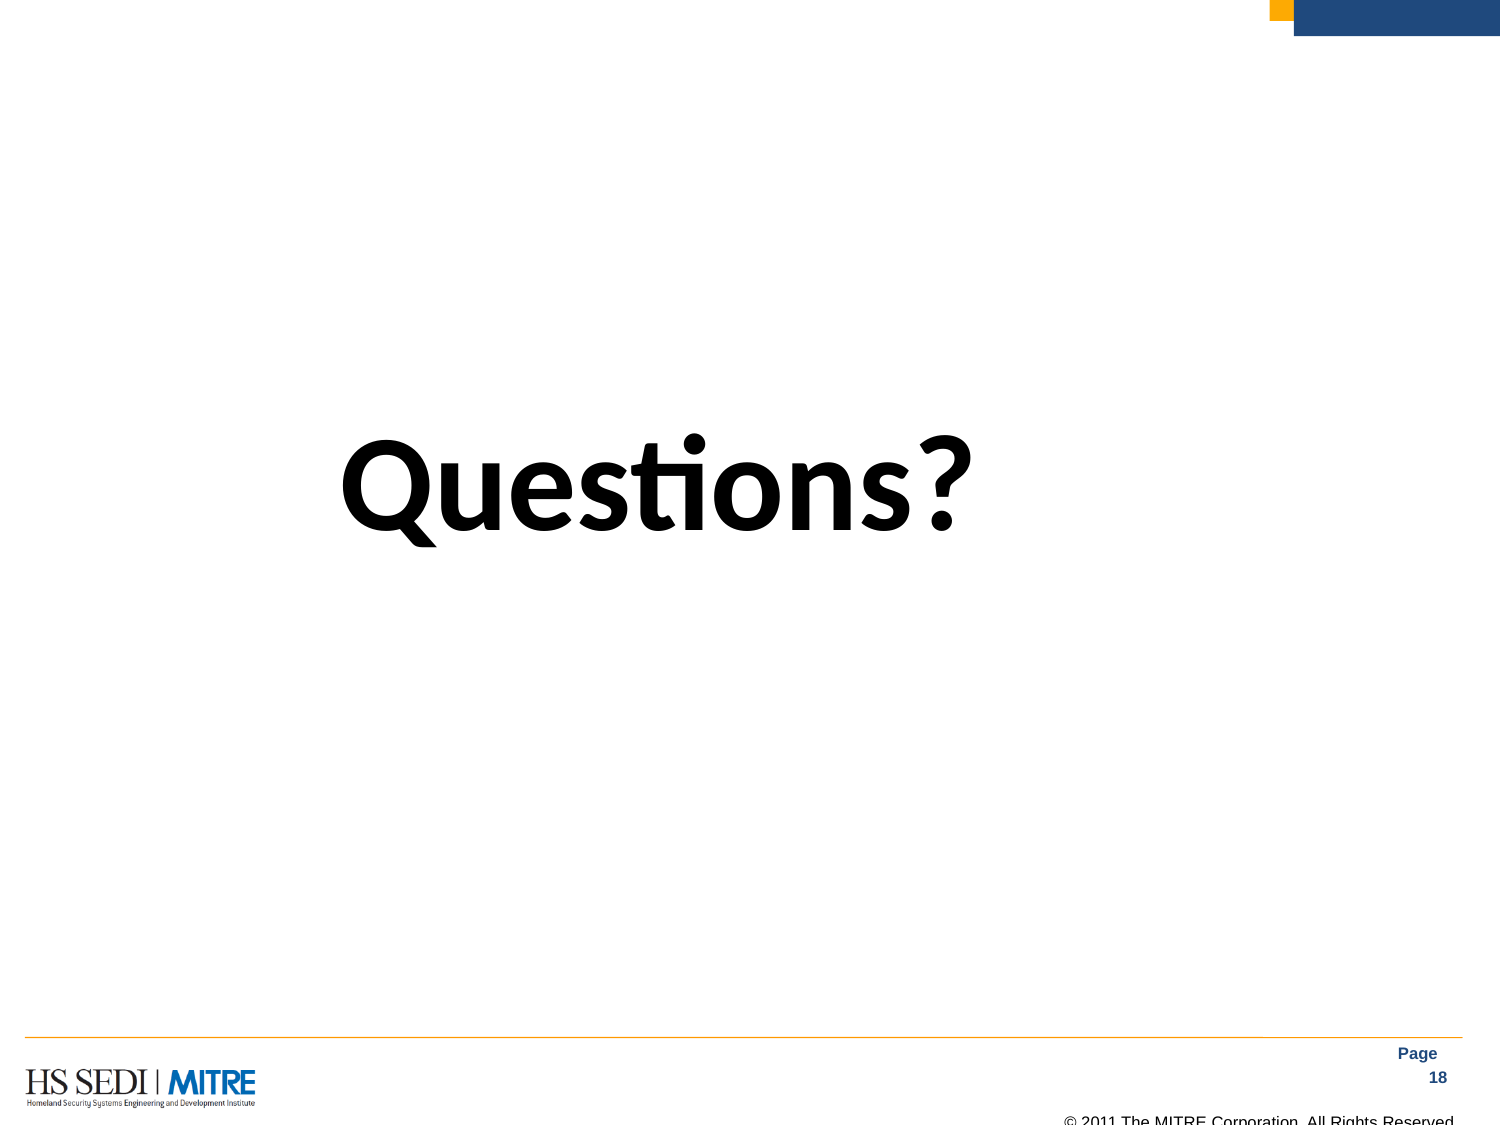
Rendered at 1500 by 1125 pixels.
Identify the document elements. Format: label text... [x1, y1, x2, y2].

list Questions? [324, 499, 1238, 638]
picture [20, 1058, 271, 1122]
slide_number Page 18 [1374, 1049, 1463, 1076]
